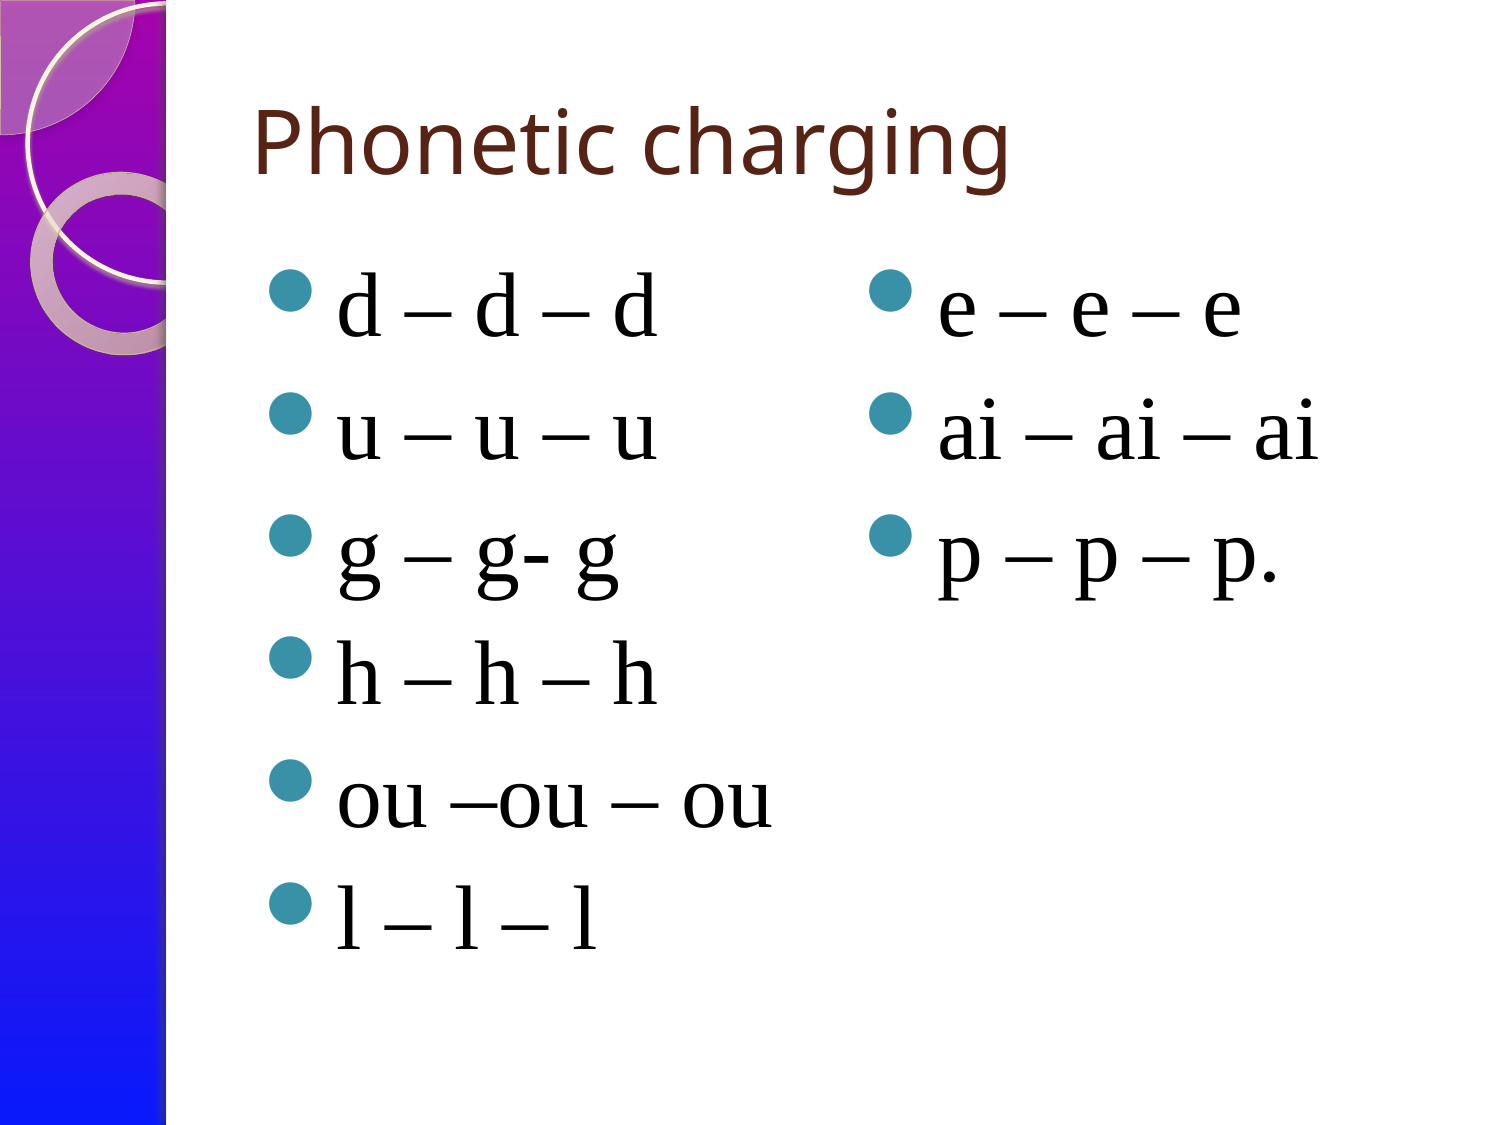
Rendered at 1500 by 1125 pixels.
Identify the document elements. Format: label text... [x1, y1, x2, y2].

list d – d – d u – u – u g – g- g h – h – h ou –ou – ou l – l – l e – e – e ai – ai – ai p – p – p. [235, 237, 1466, 1025]
title Phonetic charging [235, 45, 1466, 233]
